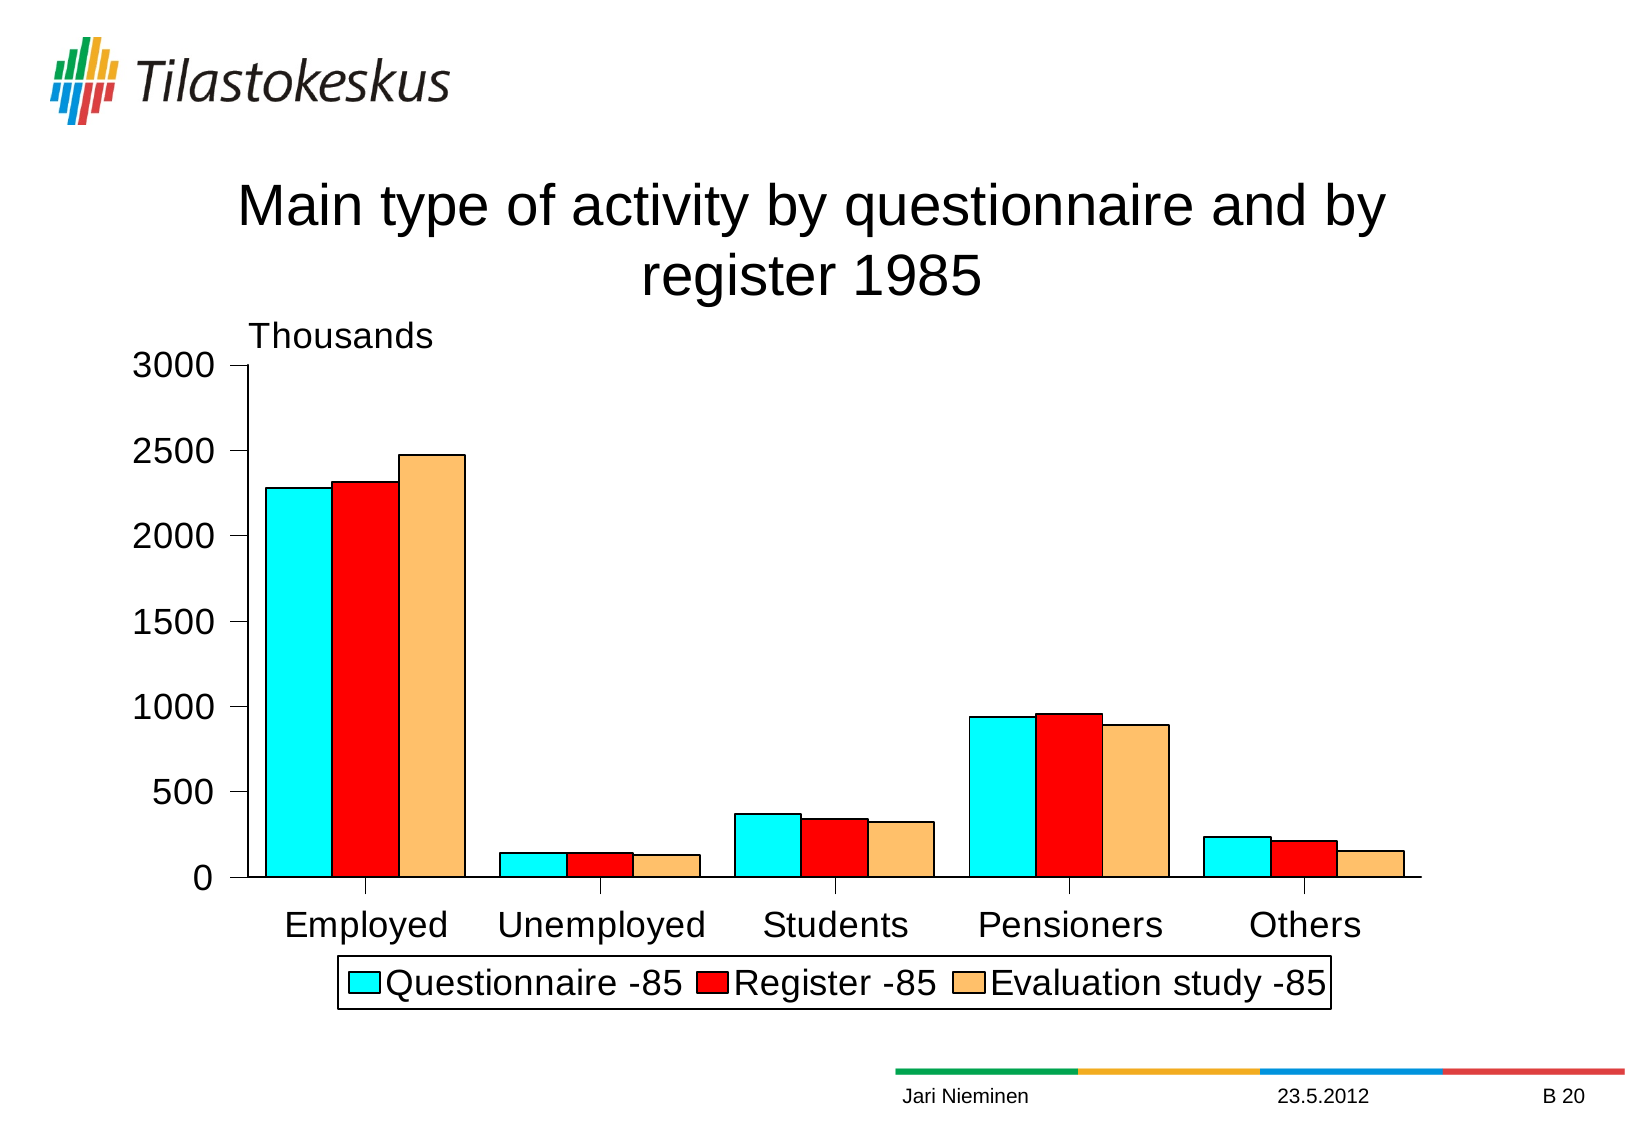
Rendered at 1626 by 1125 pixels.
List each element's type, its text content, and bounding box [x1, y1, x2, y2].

picture [50, 37, 450, 125]
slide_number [1262, 1074, 1509, 1125]
text_box Main type of activity by questionnaire and by register 1985 [121, 137, 1504, 338]
picture [129, 312, 1426, 1012]
slide_number B 20 [1509, 1074, 1601, 1125]
footer Jari Nieminen [887, 1074, 1251, 1125]
